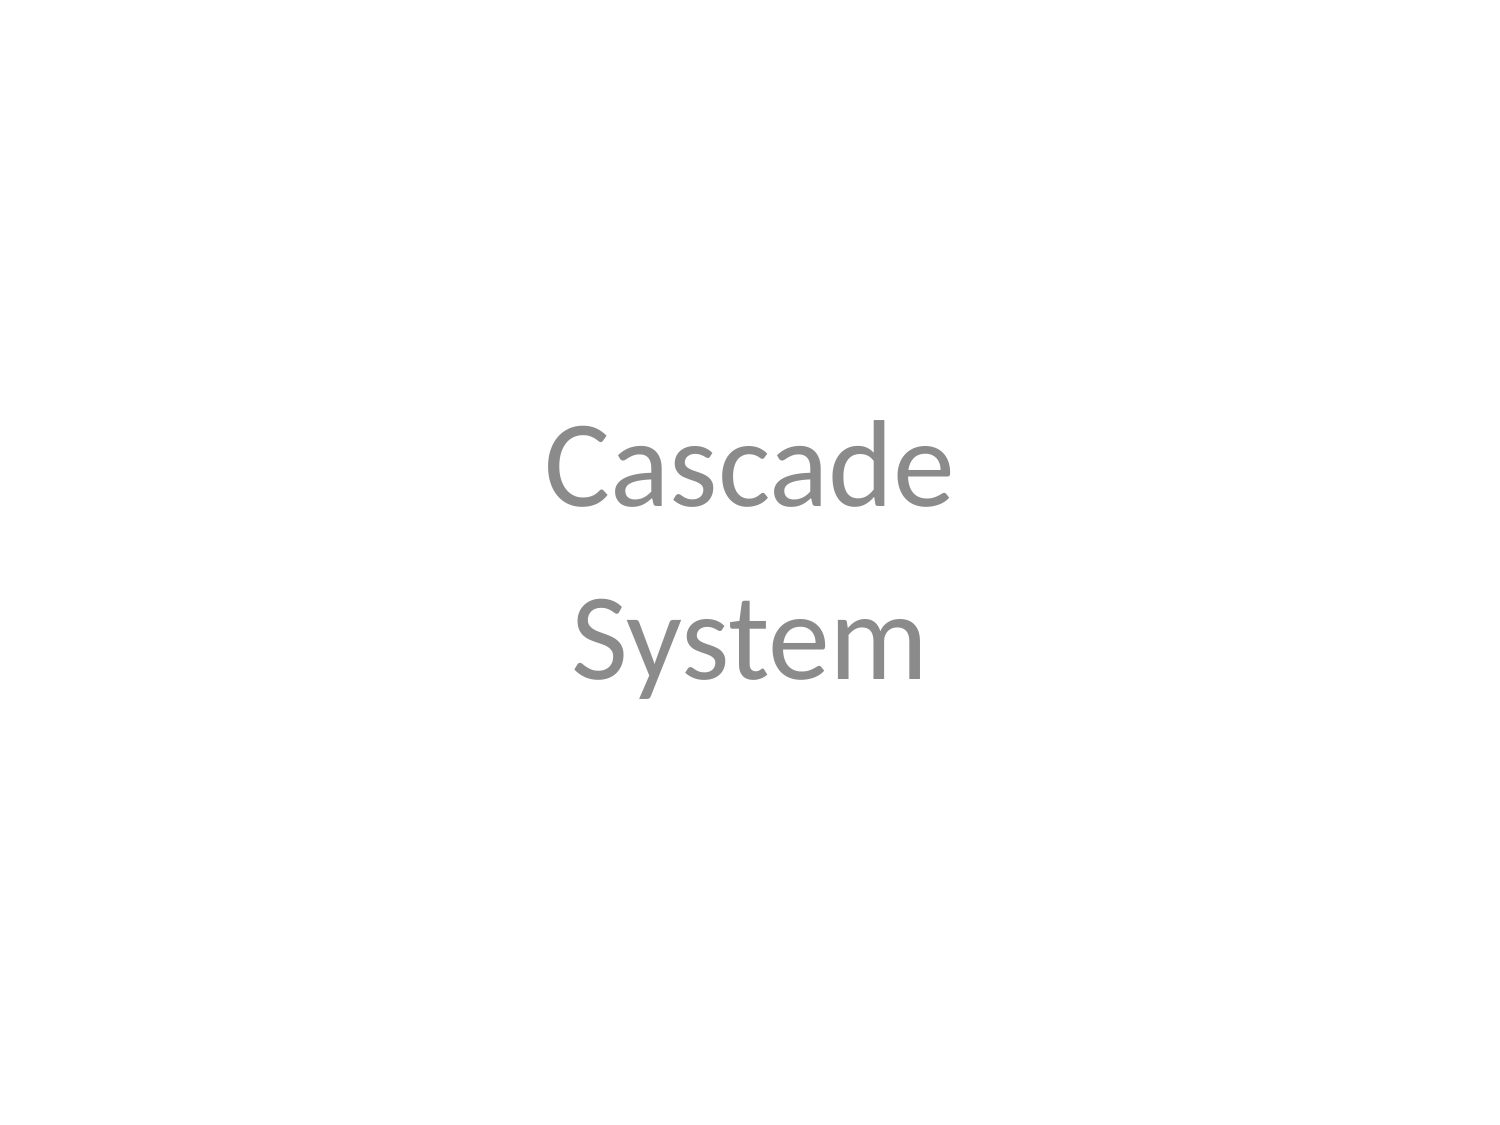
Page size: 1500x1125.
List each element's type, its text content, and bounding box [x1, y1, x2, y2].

subtitle Cascade System [225, 375, 1275, 713]
